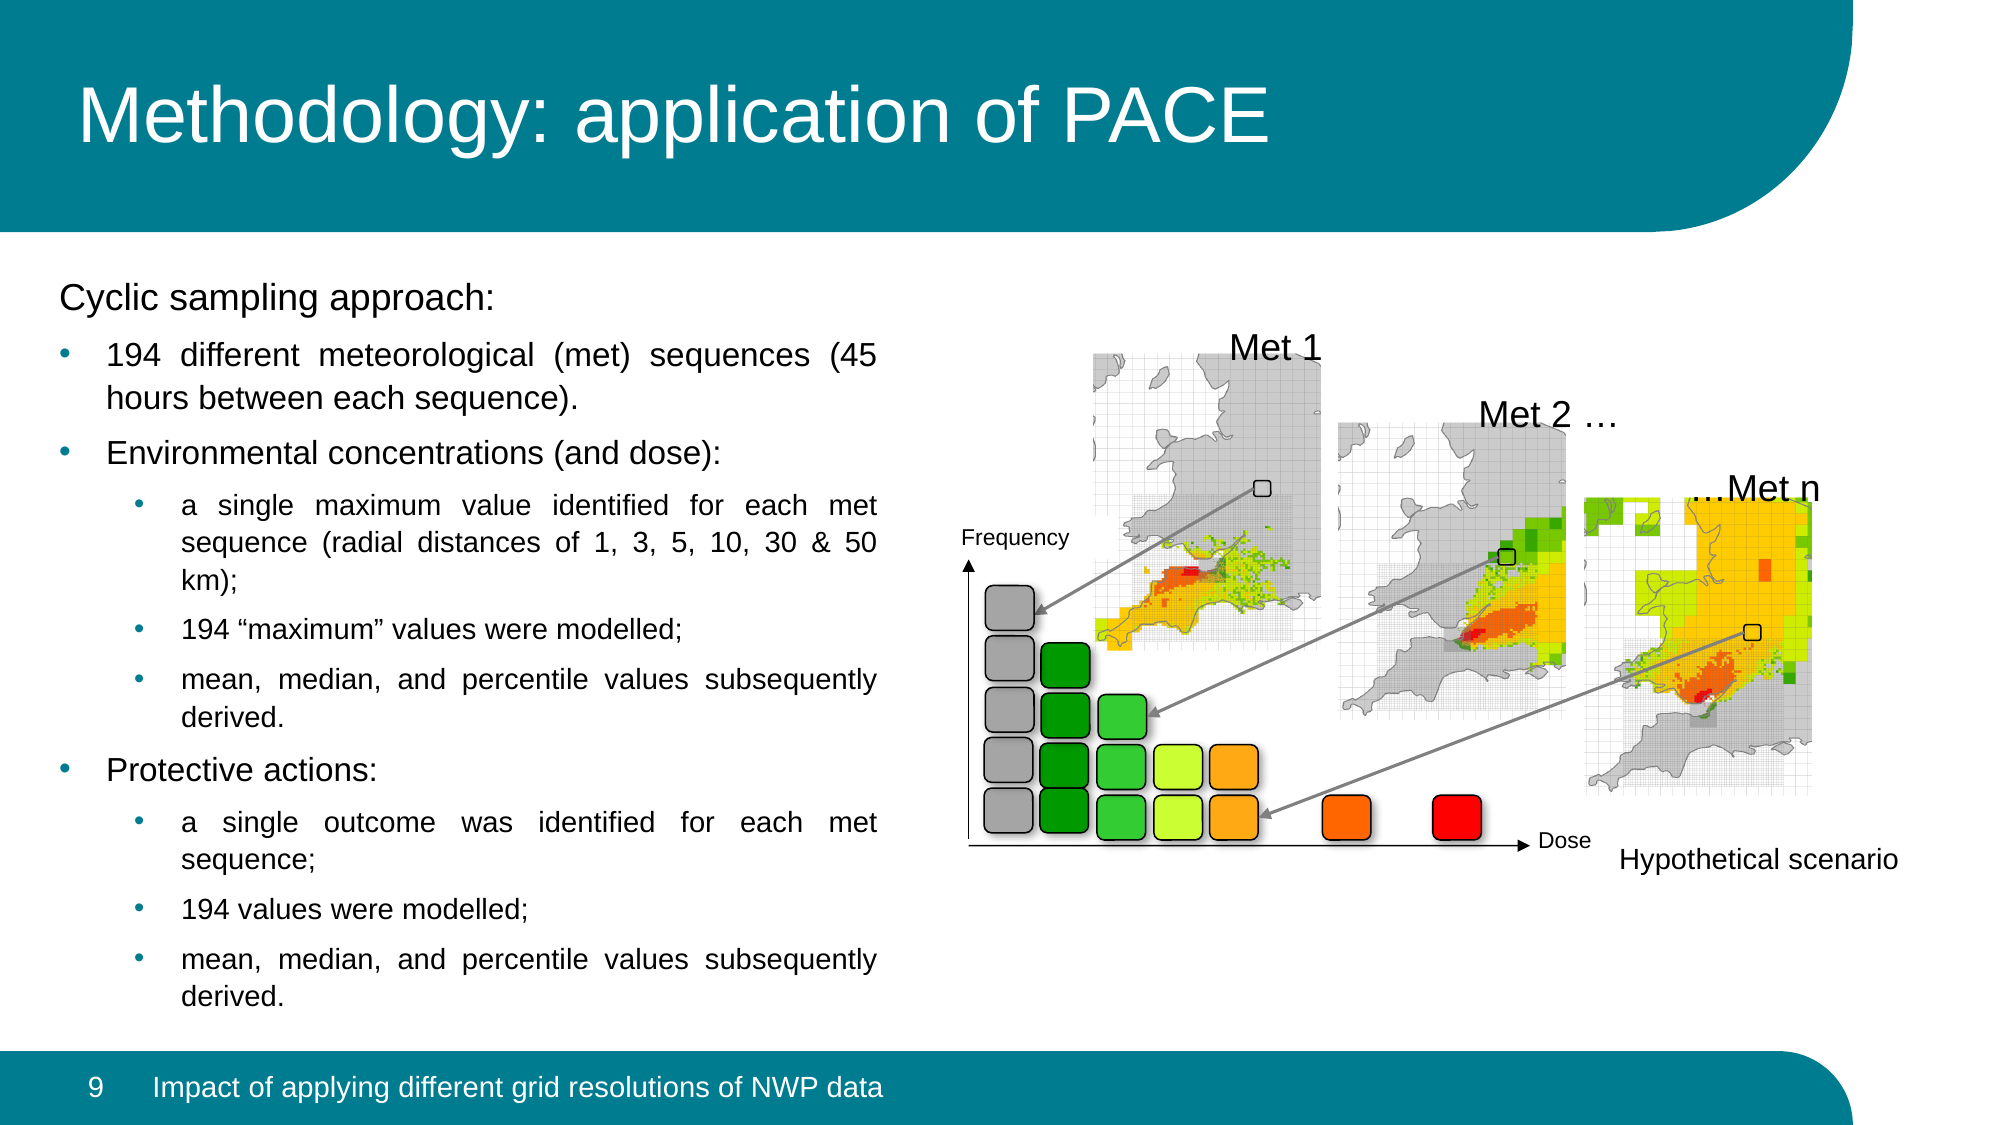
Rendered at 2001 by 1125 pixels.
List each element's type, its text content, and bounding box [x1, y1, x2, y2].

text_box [947, 316, 1866, 865]
footer Impact of applying different grid resolutions of NWP data [137, 1056, 1780, 1116]
slide_number 9 [21, 1056, 120, 1117]
list Cyclic sampling approach: 194 different meteorological (met) sequences (45 hours between each sequence). Environmental concentrations (and dose): a single maximum value identified for each met sequence (radial distances of 1, 3, 5, 10, 30 & 50 km); 194 “maximum” values were modelled; mean, median, and percentile values subsequently derived. Protective actions: a single outcome was identified for each met sequence; 194 values were modelled; mean, median, and percentile values subsequently derived. [6, 262, 894, 909]
title Methodology: application of PACE [62, 66, 1788, 227]
